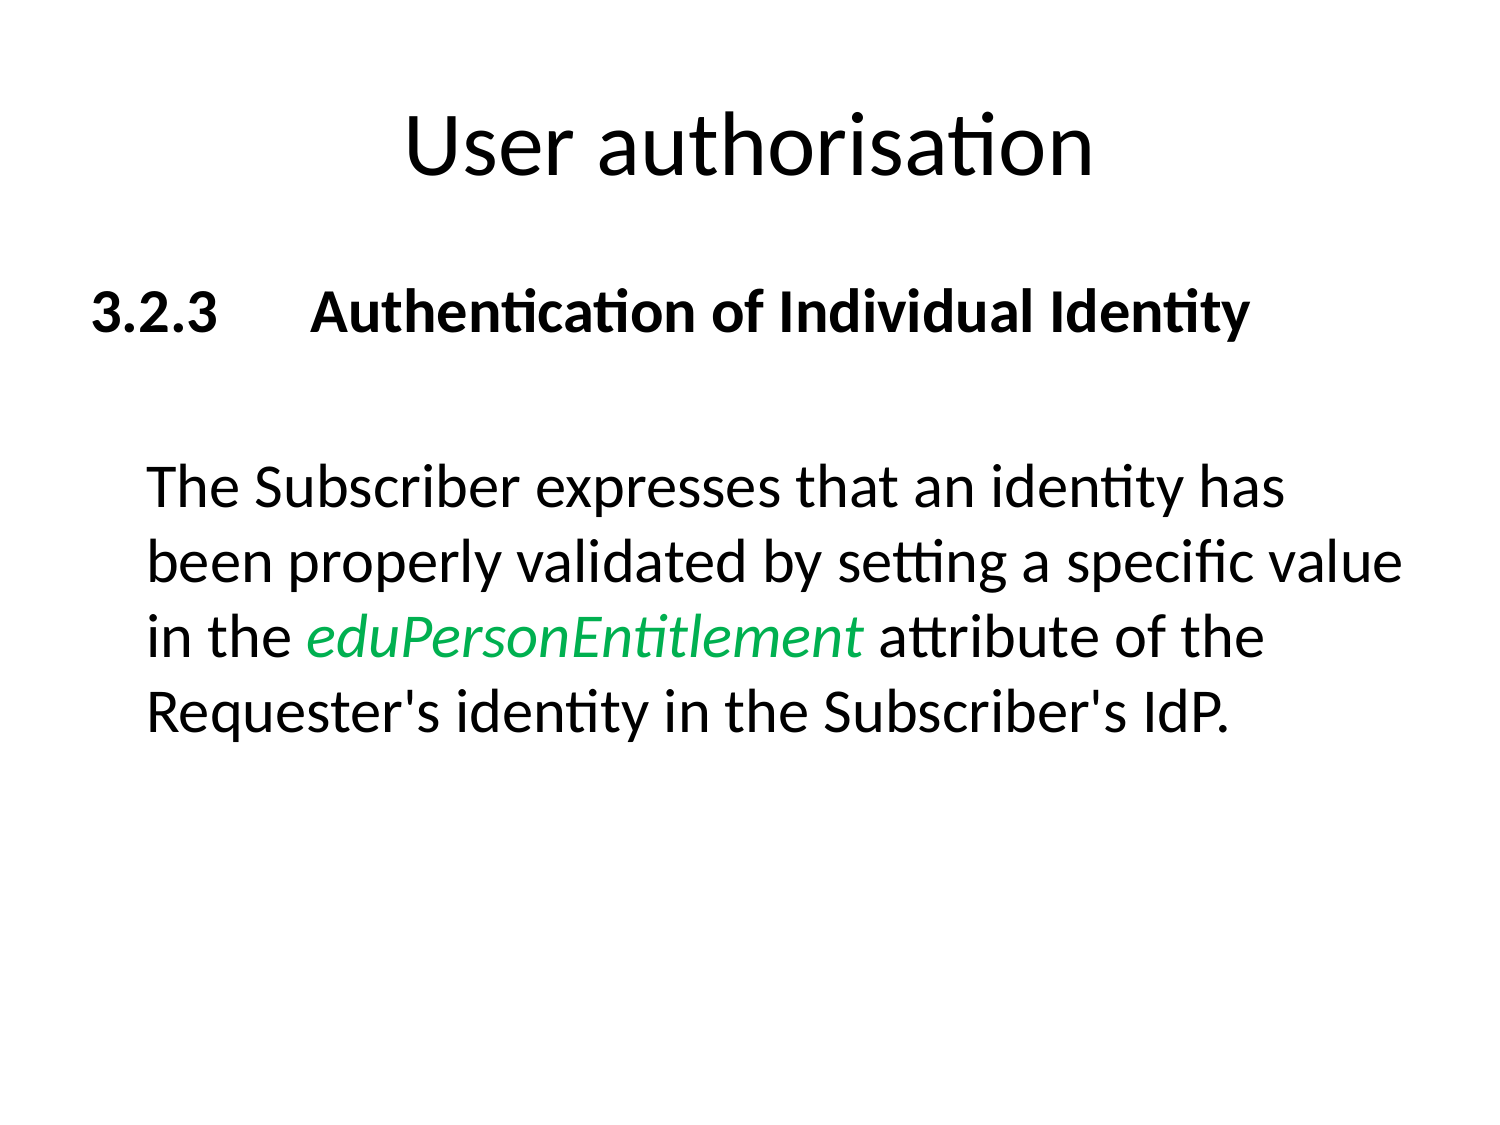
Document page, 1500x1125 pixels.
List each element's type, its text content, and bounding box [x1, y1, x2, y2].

title User authorisation [75, 45, 1425, 233]
list 3.2.3 Authentication of Individual Identity The Subscriber expresses that an identity has been properly validated by setting a specific value in the eduPersonEntitlement attribute of the Requester's identity in the Subscriber's IdP. [75, 262, 1425, 1005]
